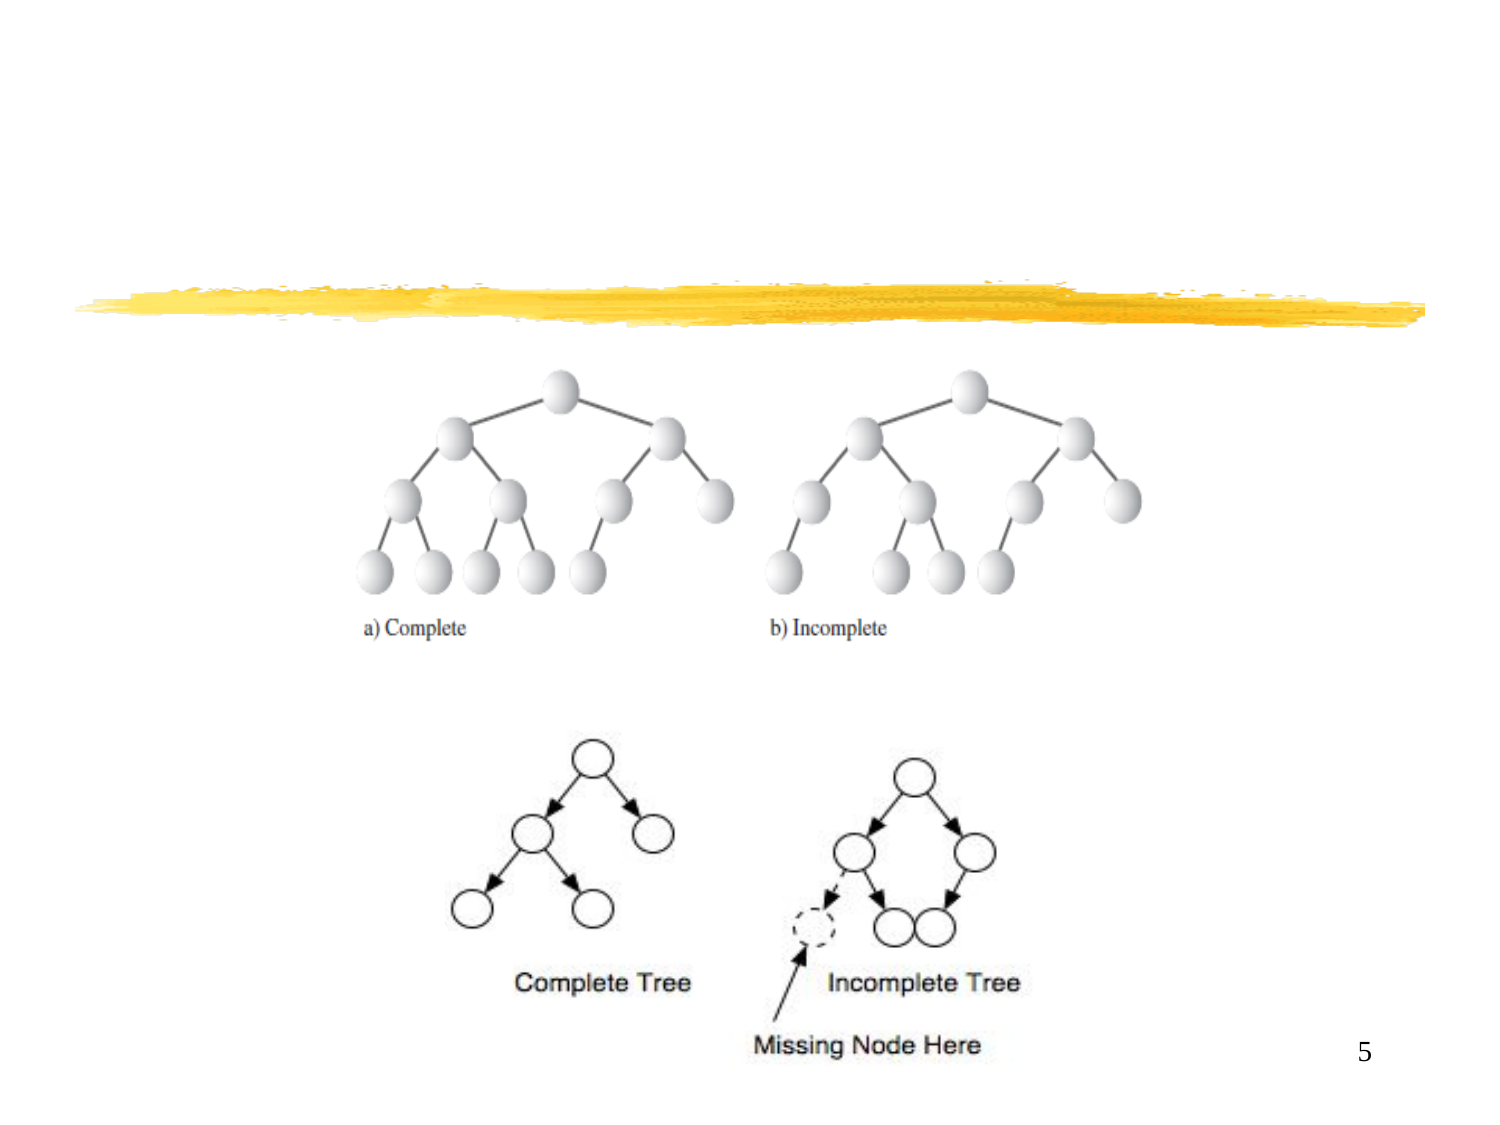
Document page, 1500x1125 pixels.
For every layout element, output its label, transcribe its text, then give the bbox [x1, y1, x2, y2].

slide_number 5 [1074, 1024, 1388, 1101]
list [326, 340, 1173, 674]
picture [445, 697, 1055, 1125]
picture [75, 274, 1425, 338]
